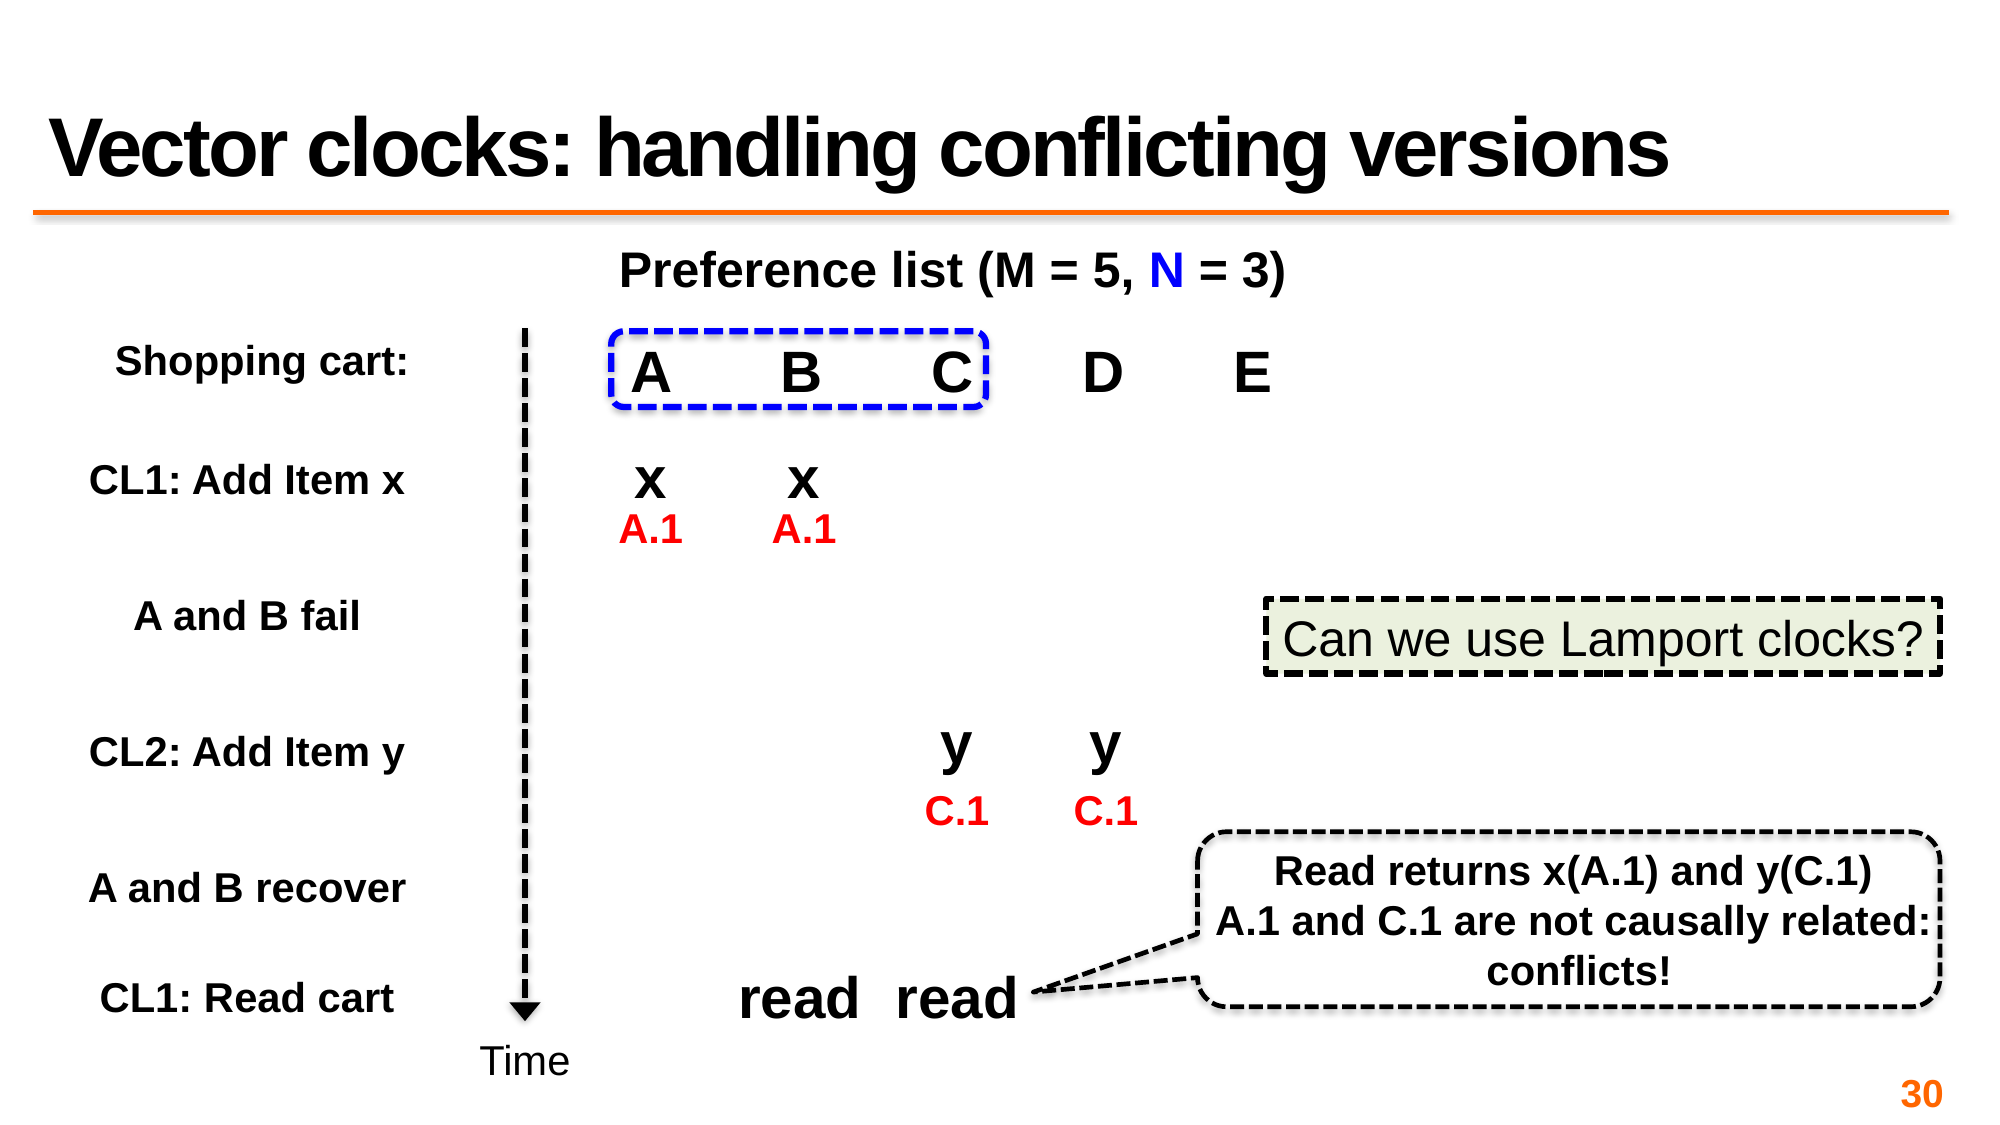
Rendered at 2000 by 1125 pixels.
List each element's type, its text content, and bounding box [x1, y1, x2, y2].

text_box y [1074, 698, 1138, 776]
text_box A [615, 326, 687, 331]
text_box Can we use Lamport clocks? [1266, 598, 1941, 674]
text_box y [926, 698, 989, 776]
text_box A and B recover [72, 853, 422, 919]
text_box Shopping cart: [100, 326, 425, 392]
text_box D [1067, 326, 1140, 412]
text_box Time [464, 1026, 586, 1092]
text_box C [982, 403, 989, 412]
text_box C.1 [1058, 776, 1154, 842]
text_box x [619, 432, 682, 493]
text_box C.1 [909, 776, 1005, 842]
text_box Preference list (M = 5, N = 3) [603, 230, 1302, 305]
text_box read [723, 953, 877, 1038]
text_box C [916, 326, 989, 342]
text_box A and B fail [118, 581, 376, 647]
text_box A.1 [603, 493, 699, 559]
text_box E [1218, 326, 1288, 412]
text_box CL2: Add Item y [74, 717, 421, 783]
text_box x [772, 432, 836, 493]
text_box [610, 330, 987, 408]
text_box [1197, 831, 1950, 1007]
text_box A.1 [756, 493, 852, 559]
slide_number 30 [1482, 1074, 1950, 1110]
title Vector clocks: handling conflicting versions [33, 24, 1950, 201]
text_box CL1: Add Item x [74, 445, 421, 510]
text_box CL1: Read cart [84, 963, 410, 1029]
text_box read [880, 953, 1034, 1038]
